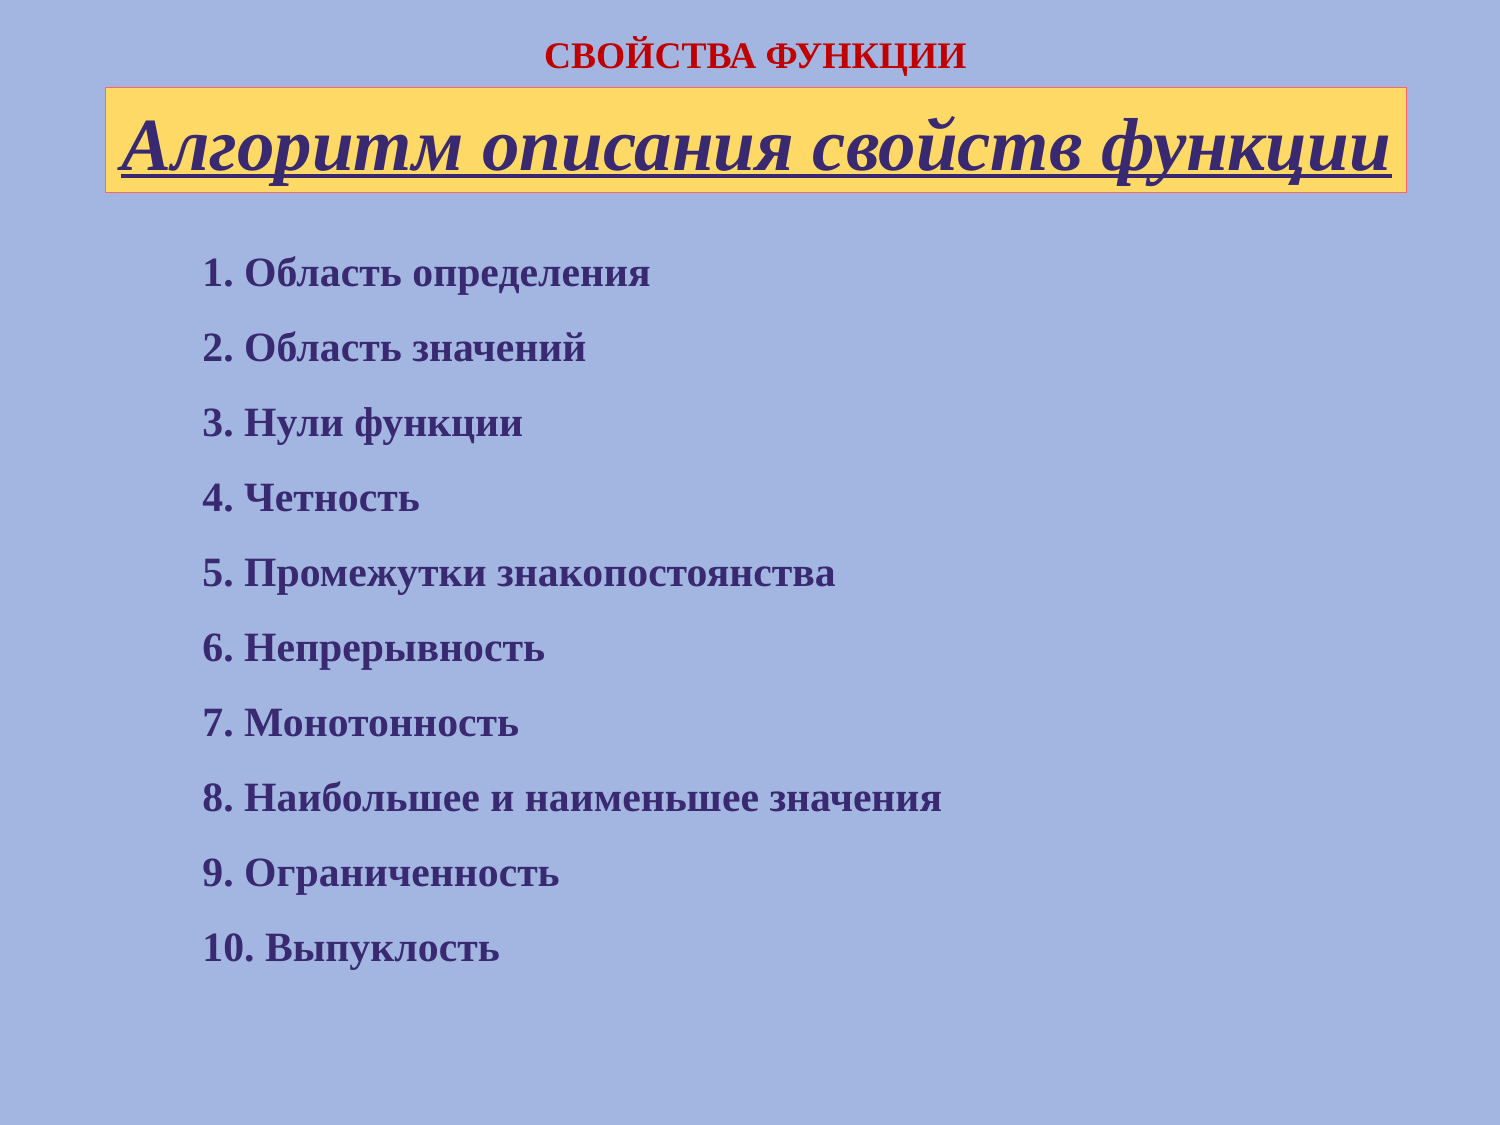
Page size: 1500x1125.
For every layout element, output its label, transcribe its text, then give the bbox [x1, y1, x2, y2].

text_box Алгоритм описания свойств функции [105, 87, 1407, 193]
text_box Свойства функции [529, 23, 982, 84]
list 1. Область определения 2. Область значений 3. Нули функции 4. Четность 5. Промежутки знакопостоянства 6. Непрерывность 7. Монотонность 8. Наибольшее и наименьшее значения 9. Ограниченность 10. Выпуклость [187, 212, 1368, 1125]
